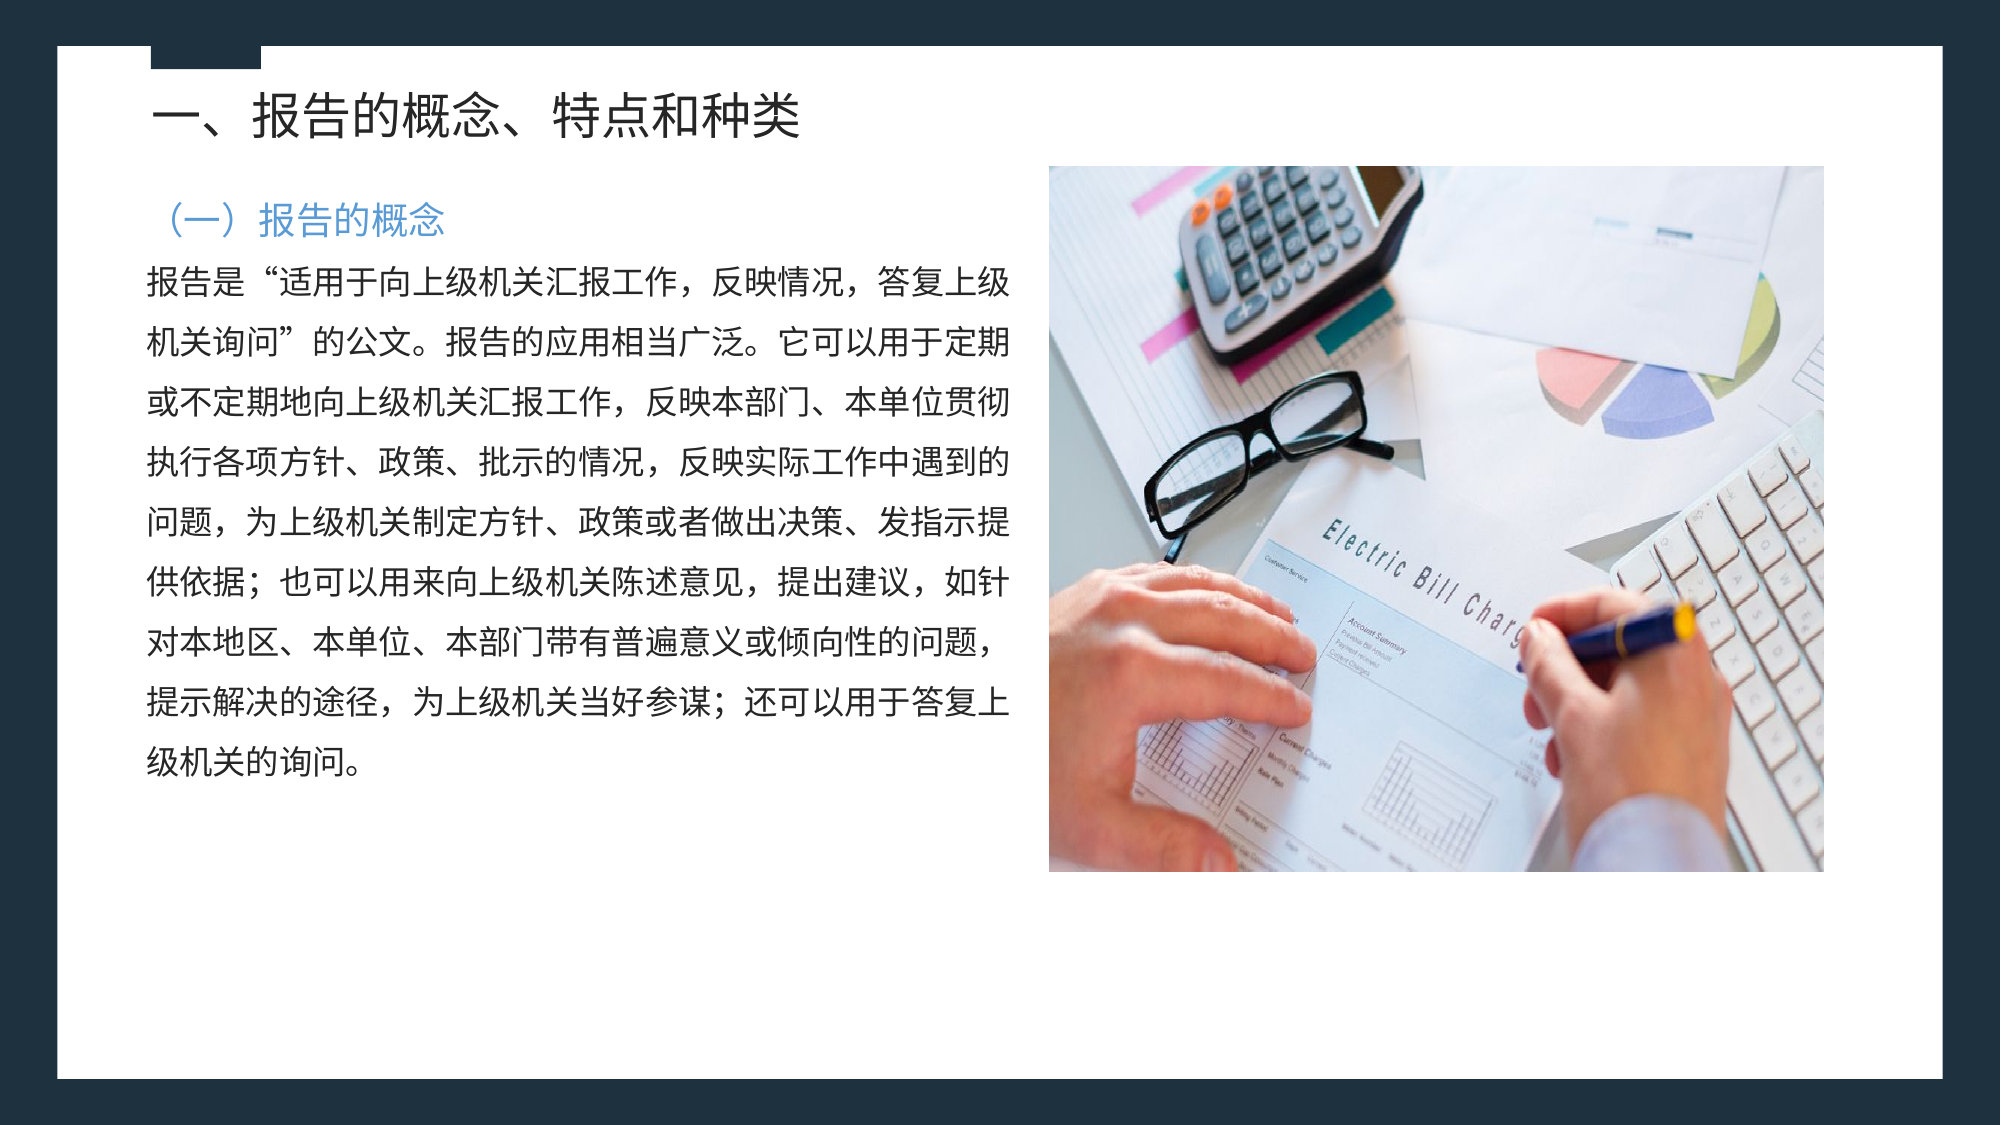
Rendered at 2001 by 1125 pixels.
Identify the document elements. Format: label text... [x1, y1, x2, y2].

text_box （一）报告的概念 报告是“适用于向上级机关汇报工作，反映情况，答复上级机关询问”的公文。报告的应用相当广泛。它可以用于定期或不定期地向上级机关汇报工作，反映本部门、本单位贯彻执行各项方针、政策、批示的情况，反映实际工作中遇到的问题，为上级机关制定方针、政策或者做出决策、发指示提供依据；也可以用来向上级机关陈述意见，提出建议，如针对本地区、本单位、本部门带有普遍意义或倾向性的问题，提示解决的途径，为上级机关当好参谋；还可以用于答复上级机关的询问。 [131, 166, 1027, 789]
text_box 一、报告的概念、特点和种类 [150, 77, 858, 152]
picture [1049, 166, 1824, 872]
